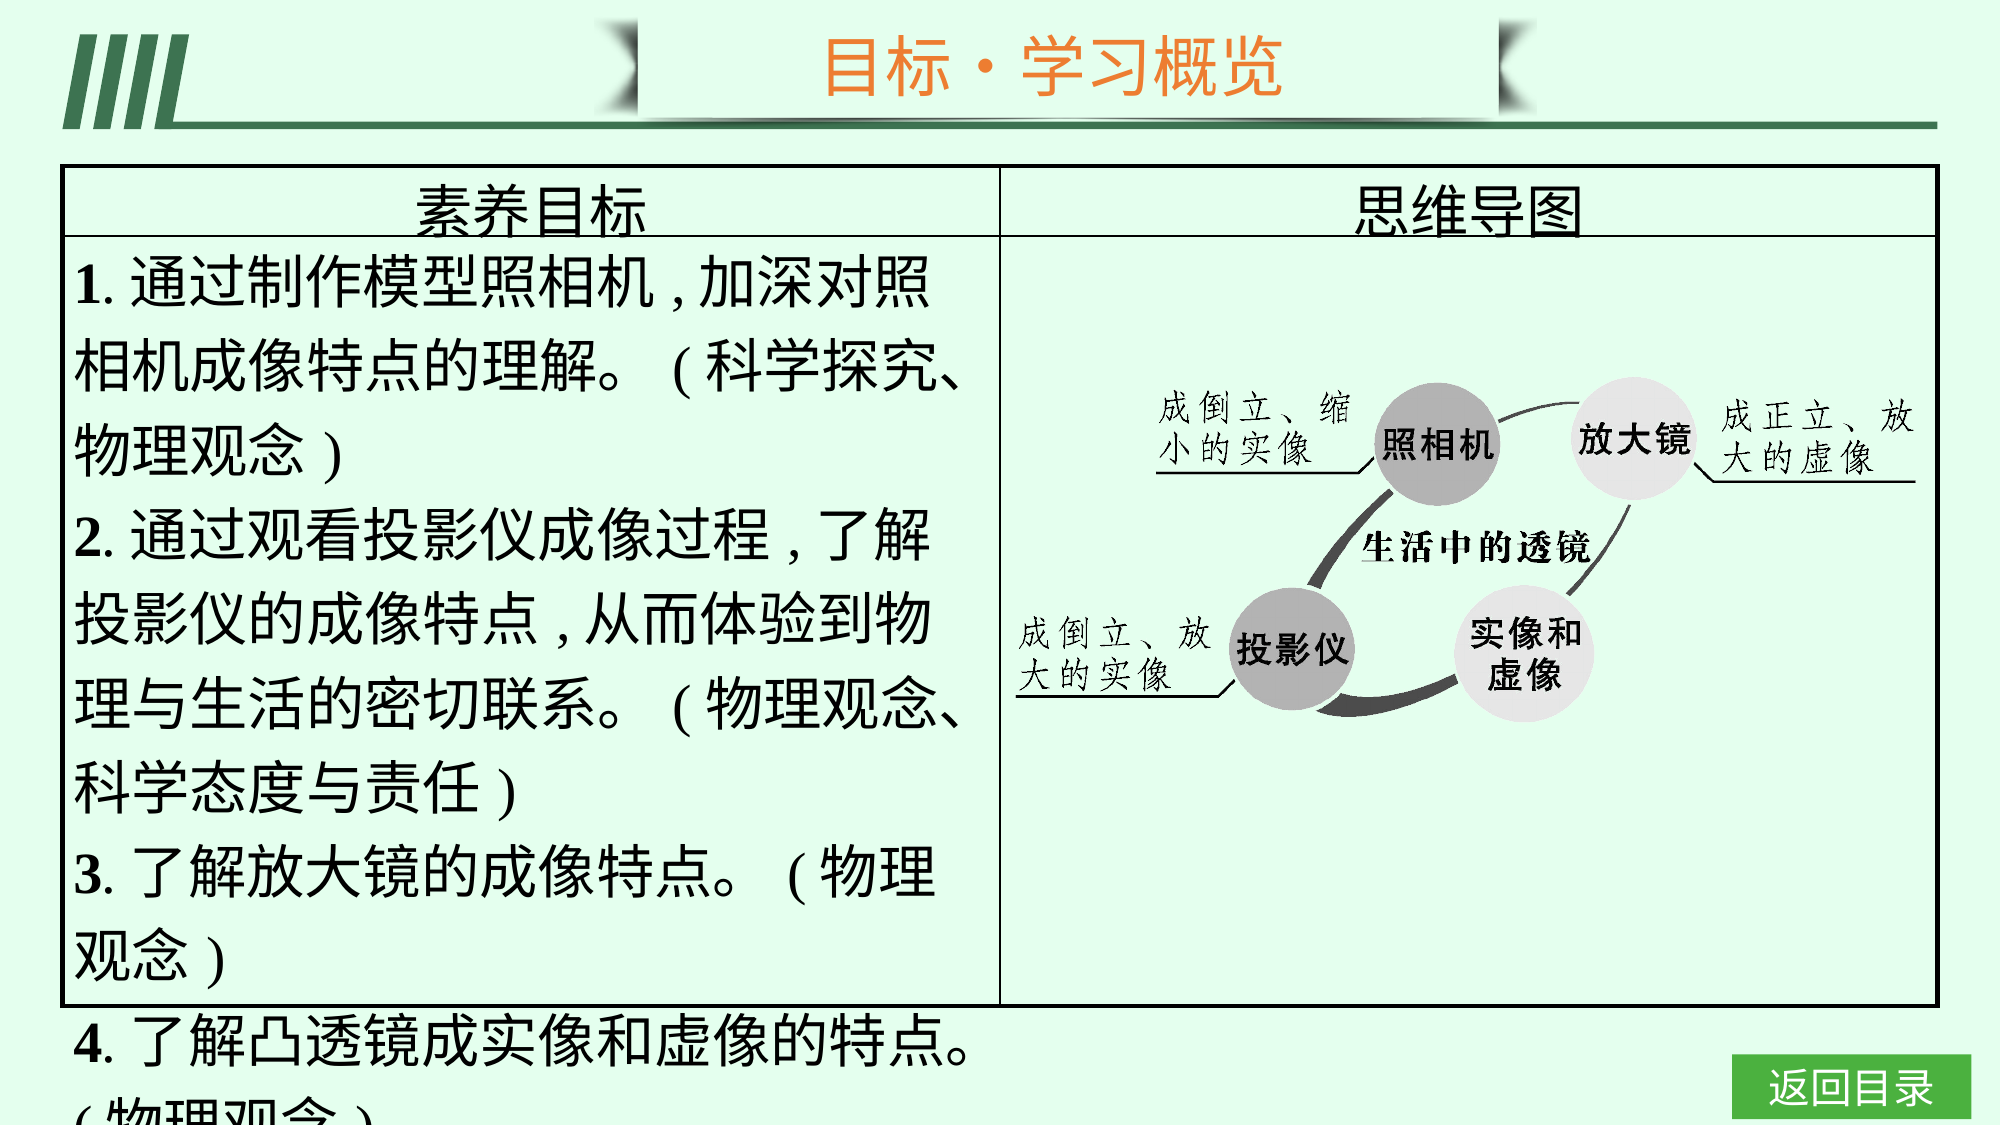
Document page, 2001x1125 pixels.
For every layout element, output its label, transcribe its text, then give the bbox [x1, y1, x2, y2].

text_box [594, 16, 1537, 127]
table_header 素养目标 [65, 168, 999, 235]
table_cell 1.通过制作模型照相机,加深对照相机成像特点的理解。(科学探究、物理观念) 2.通过观看投影仪成像过程,了解投影仪的成像特点,从而体验到物理与生活的密切联系。(物理观念、科学态度与责任) 3.了解放大镜的成像特点。(物理观念) 4.了解凸透镜成实像和虚像的特点。(物理观念) [65, 237, 999, 1004]
table_header 思维导图 [1001, 168, 1935, 235]
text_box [62, 34, 1938, 130]
table_cell [1001, 237, 1935, 1004]
picture [1014, 371, 1916, 727]
